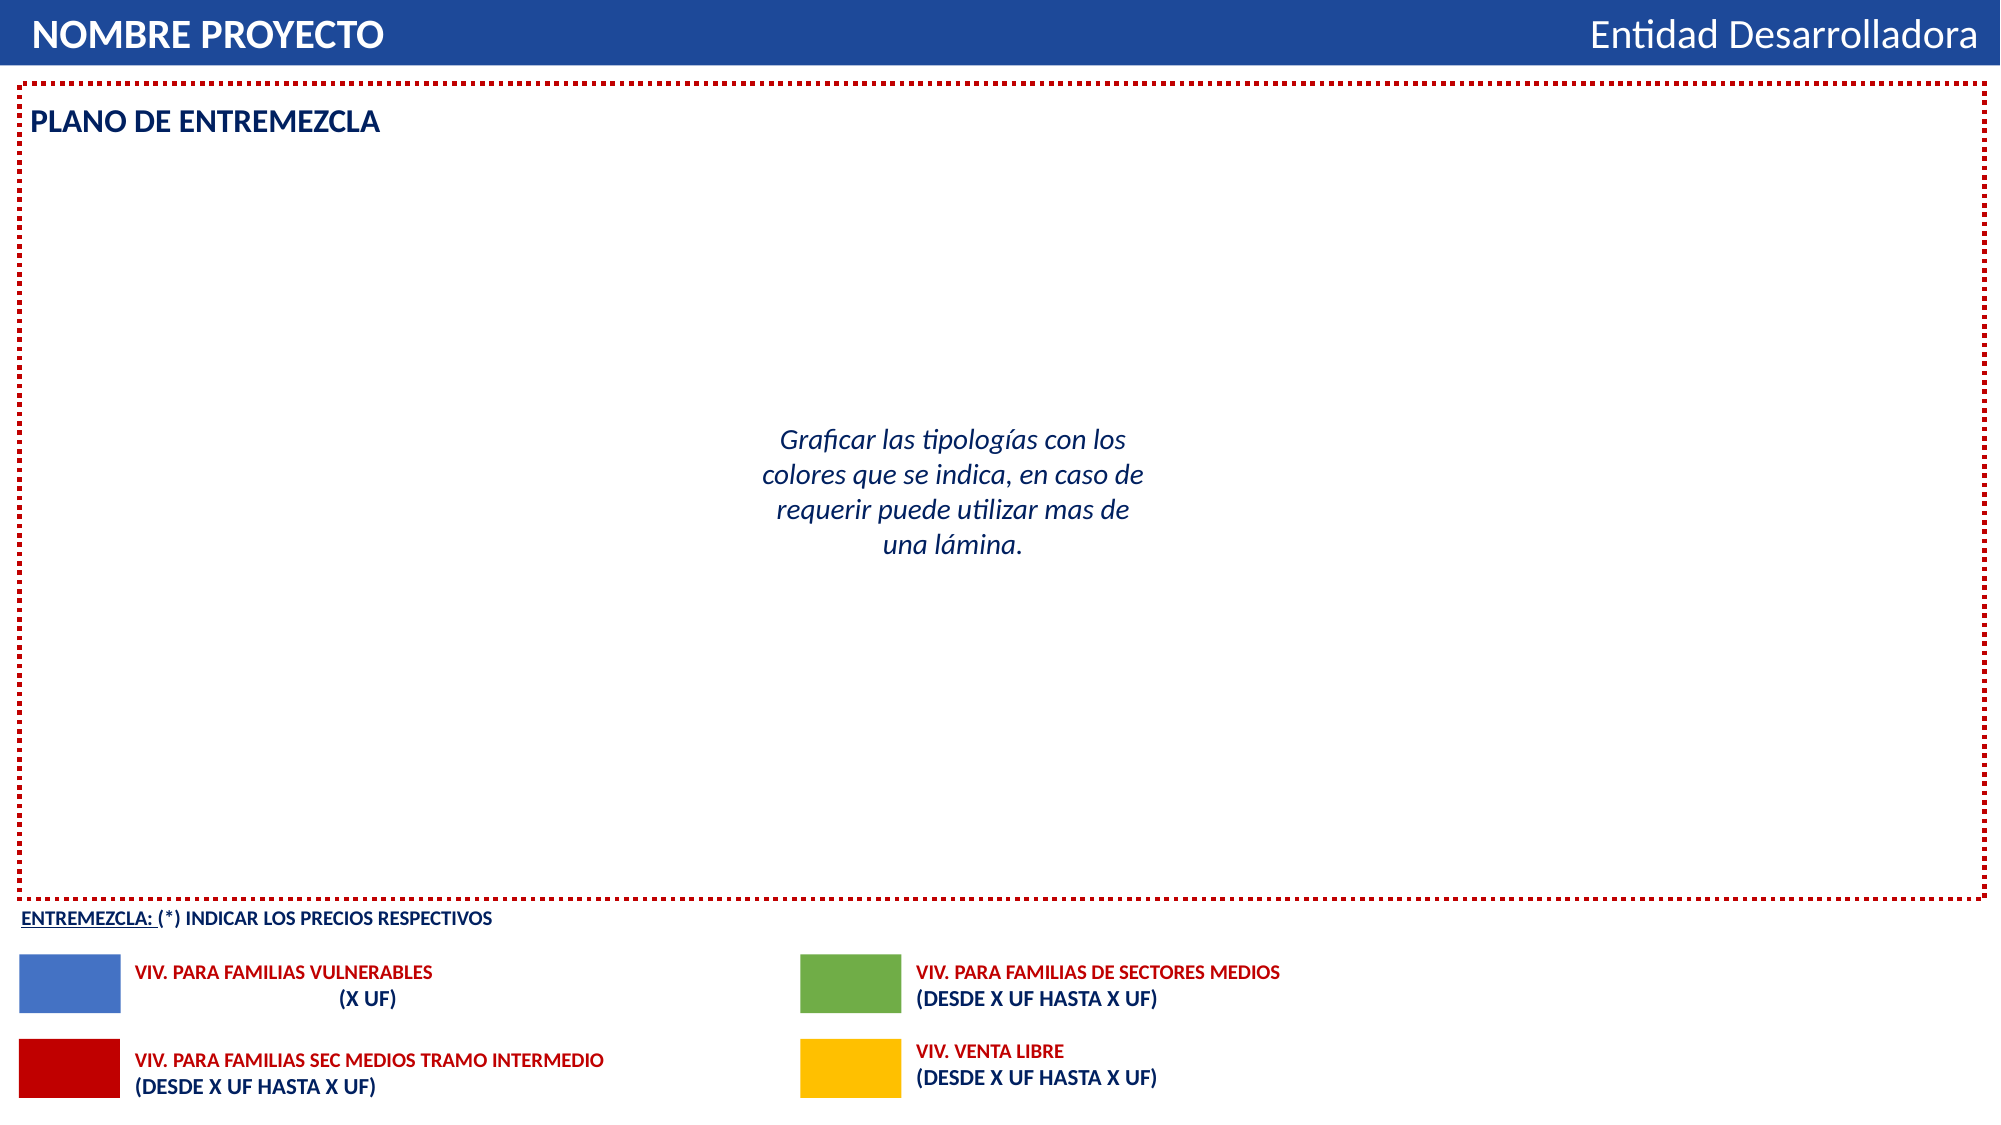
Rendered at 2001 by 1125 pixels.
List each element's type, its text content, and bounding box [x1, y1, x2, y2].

text_box VIV. PARA FAMILIAS DE SECTORES MEDIOS (DESDE X UF HASTA X UF) [901, 950, 1459, 1019]
text_box [799, 953, 902, 1014]
text_box [799, 1038, 902, 1099]
text_box VIV. VENTA LIBRE (DESDE X UF HASTA X UF) [901, 1029, 1387, 1098]
text_box [18, 953, 122, 1014]
text_box [19, 83, 1985, 900]
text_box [0, 0, 2000, 66]
text_box VIV. PARA FAMILIAS SEC MEDIOS TRAMO INTERMEDIO (DESDE X UF HASTA X UF) [120, 1038, 770, 1107]
text_box PLANO DE ENTREMEZCLA [15, 92, 1891, 147]
text_box Graficar las tipologías con los colores que se indica, en caso de requerir puede utilizar mas de una lámina. [735, 413, 1171, 568]
text_box [18, 1038, 121, 1099]
text_box ENTREMEZCLA: (*) INDICAR LOS PRECIOS RESPECTIVOS [6, 897, 636, 962]
text_box VIV. PARA FAMILIAS VULNERABLES (X UF) [120, 950, 557, 1019]
